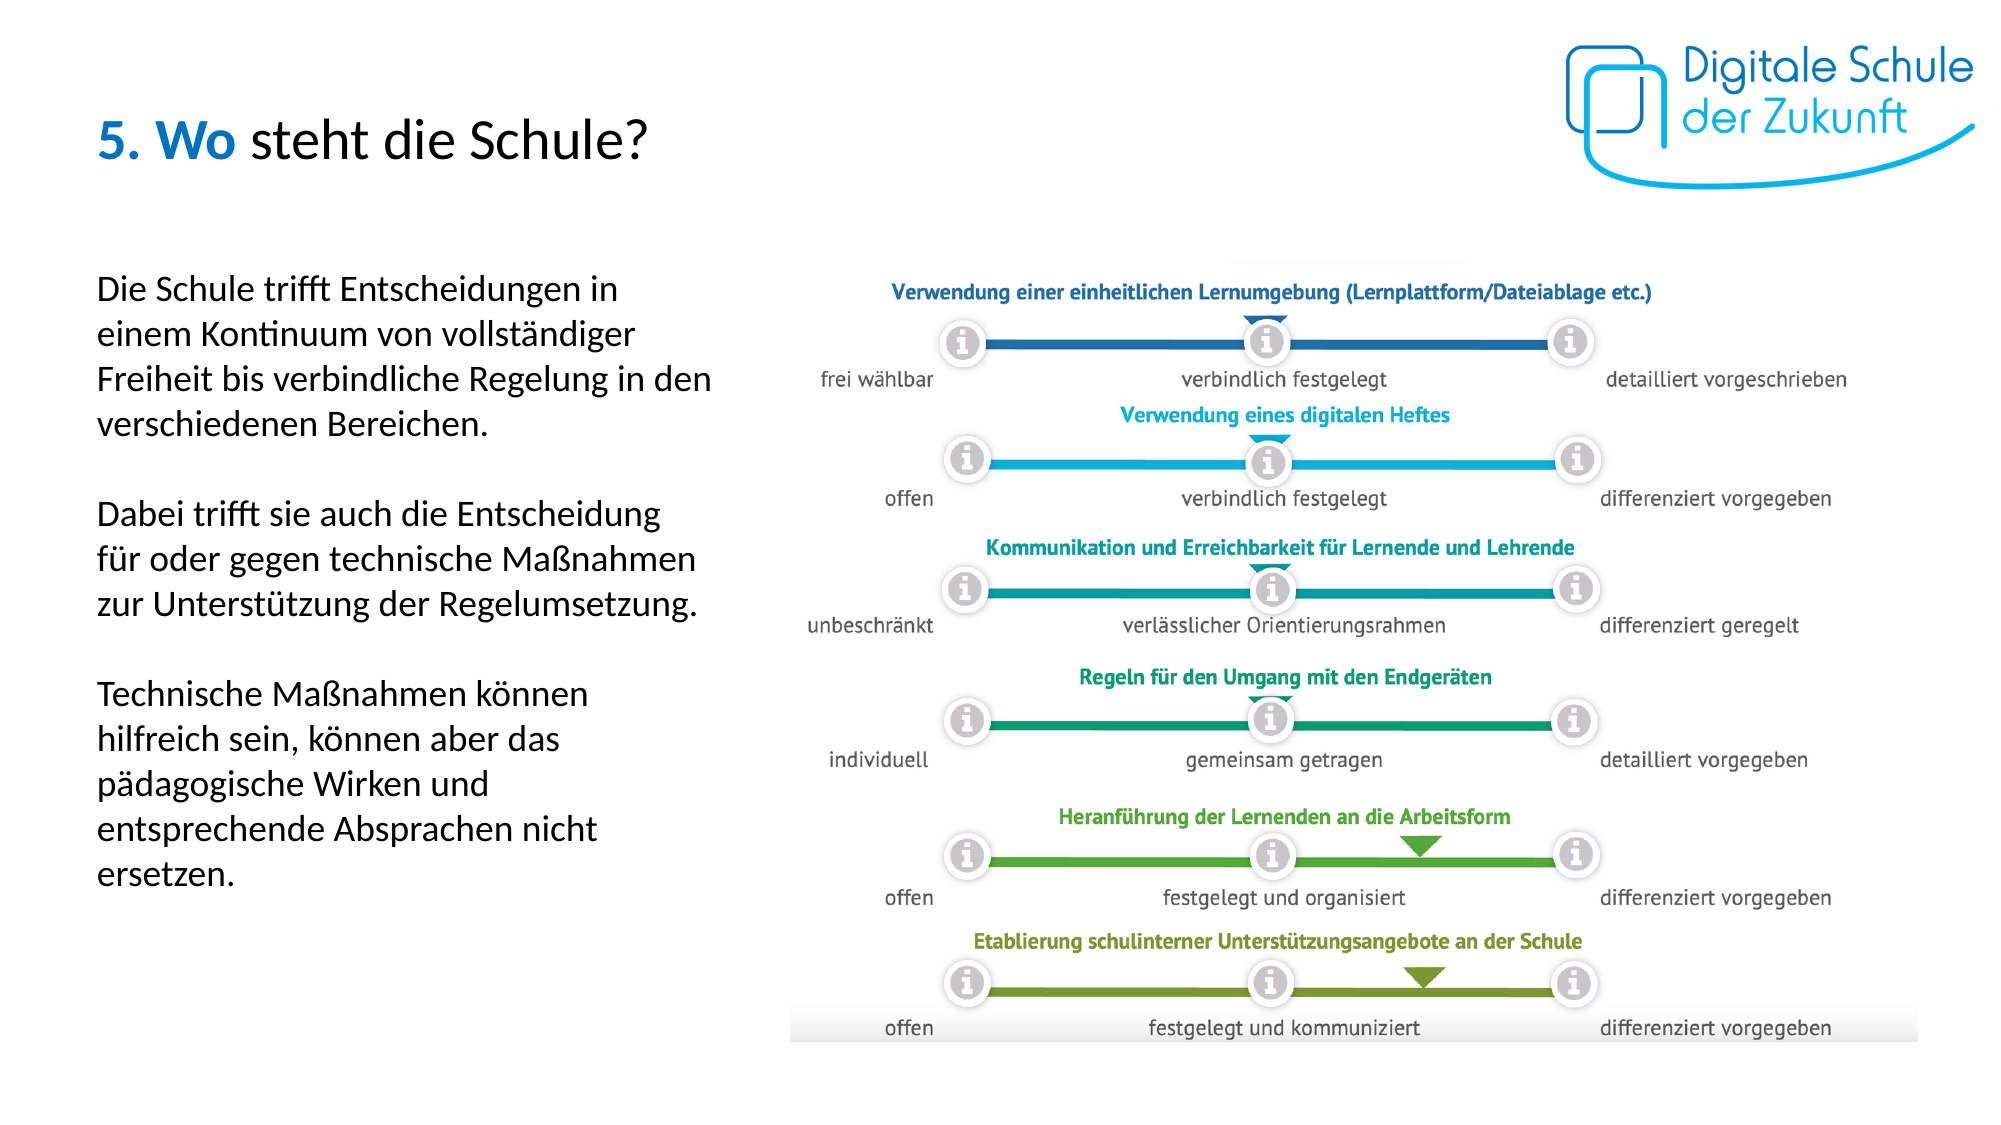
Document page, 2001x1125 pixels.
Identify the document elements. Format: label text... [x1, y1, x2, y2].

picture [1534, 0, 2000, 218]
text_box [790, 231, 1928, 1042]
text_box Die Schule trifft Entscheidungen in einem Kontinuum von vollständiger Freiheit bis verbindliche Regelung in den verschiedenen Bereichen. Dabei trifft sie auch die Entscheidung für oder gegen technische Maßnahmen zur Unterstützung der Regelumsetzung. Technische Maßnahmen können hilfreich sein, können aber das pädagogische Wirken und entsprechende Absprachen nicht ersetzen. [82, 256, 728, 992]
list 5. Wo steht die Schule? [82, 101, 1684, 247]
